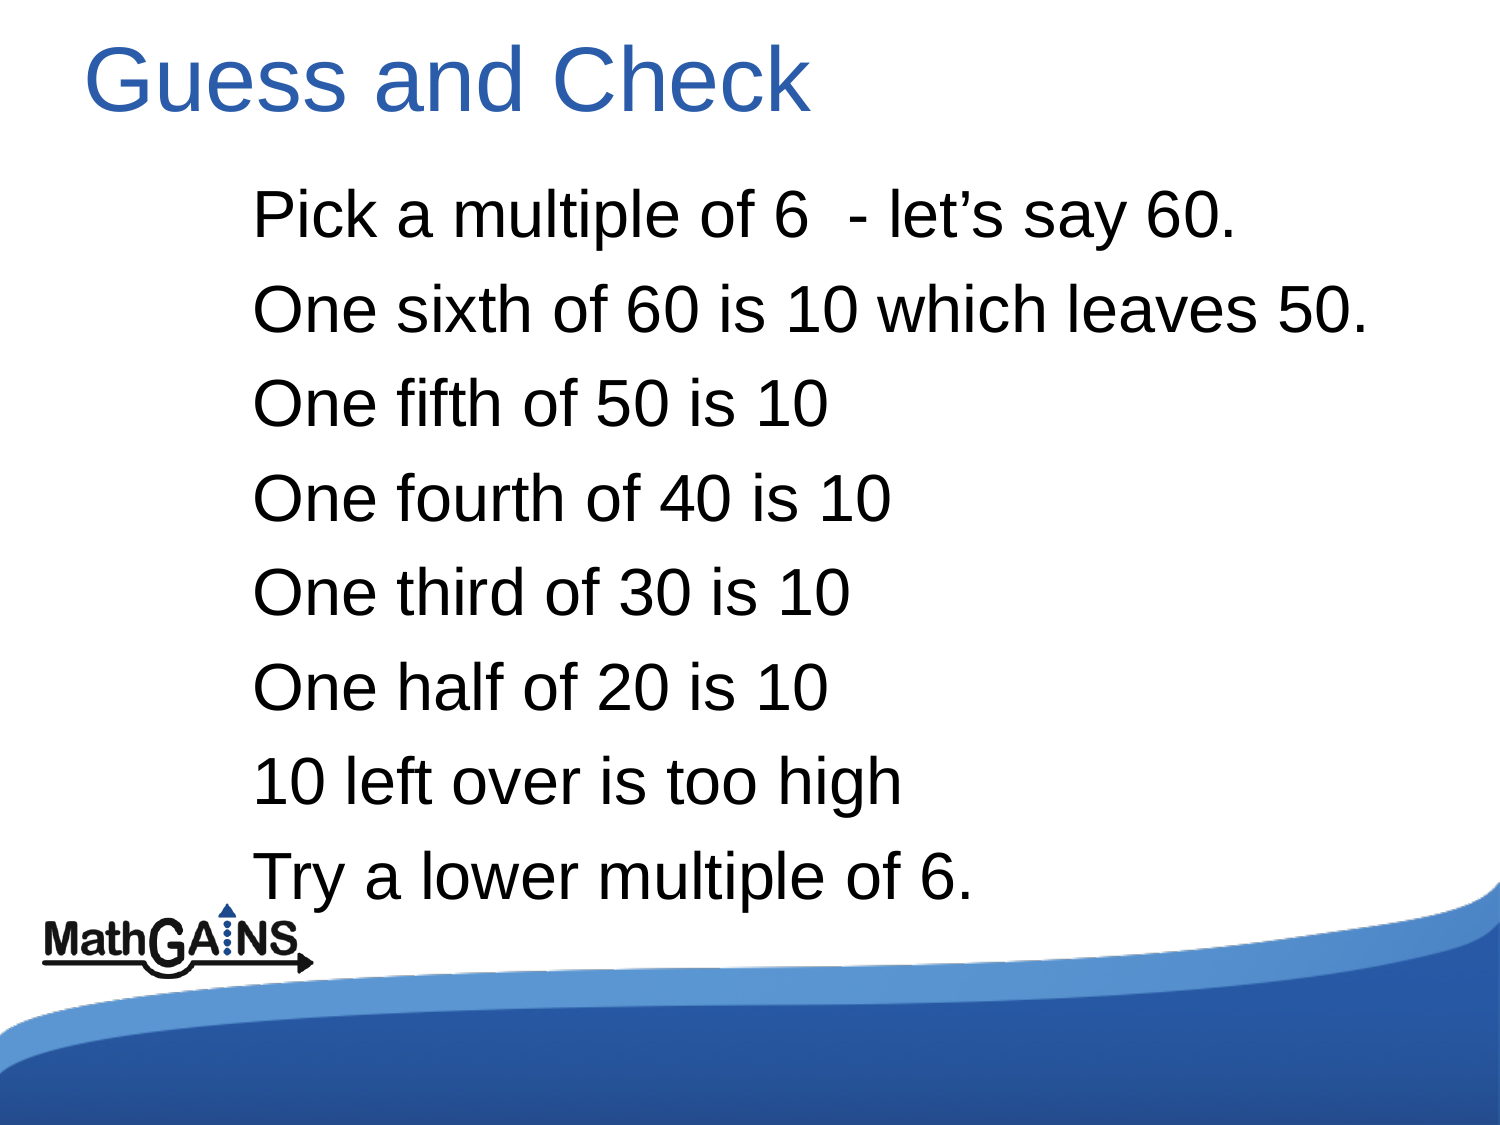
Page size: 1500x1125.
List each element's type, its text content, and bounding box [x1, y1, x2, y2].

picture [0, 878, 1500, 1125]
list Pick a multiple of 6 - let’s say 60. One sixth of 60 is 10 which leaves 50. One fifth of 50 is 10 One fourth of 40 is 10 One third of 30 is 10 One half of 20 is 10 10 left over is too high Try a lower multiple of 6. [236, 161, 1463, 951]
title Guess and Check [74, 0, 1426, 151]
